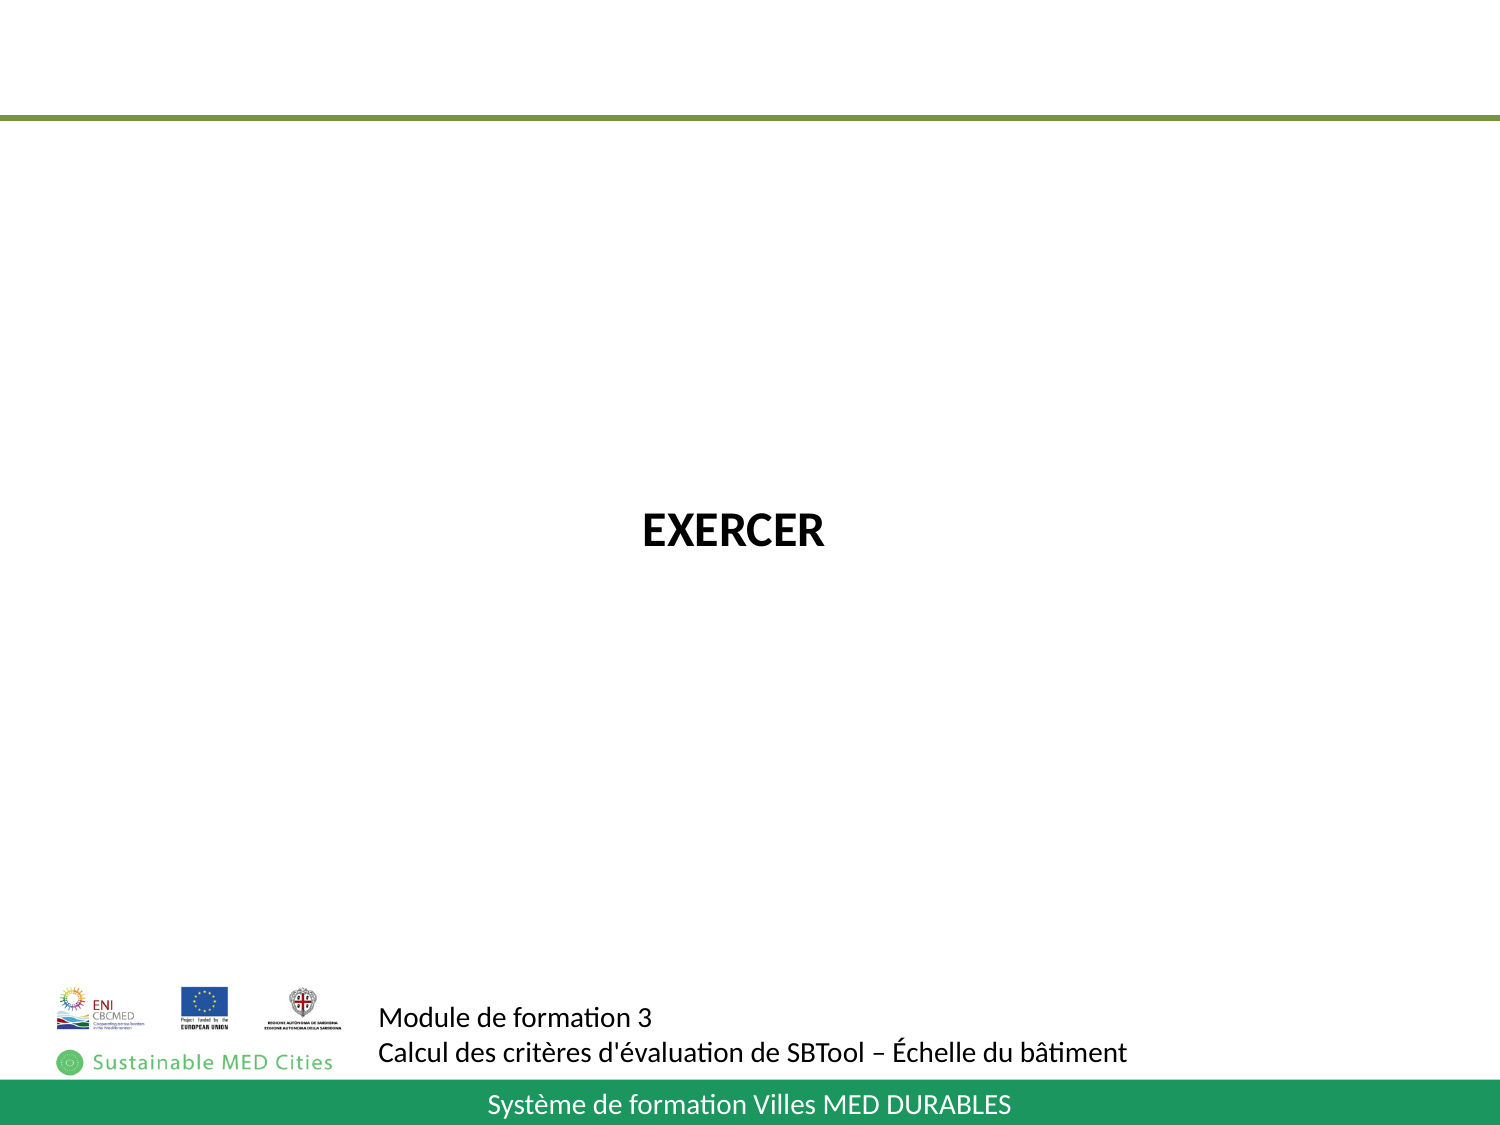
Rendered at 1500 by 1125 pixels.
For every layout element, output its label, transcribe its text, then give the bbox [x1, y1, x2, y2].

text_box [0, 972, 1500, 1125]
list EXERCER [43, 262, 1425, 944]
